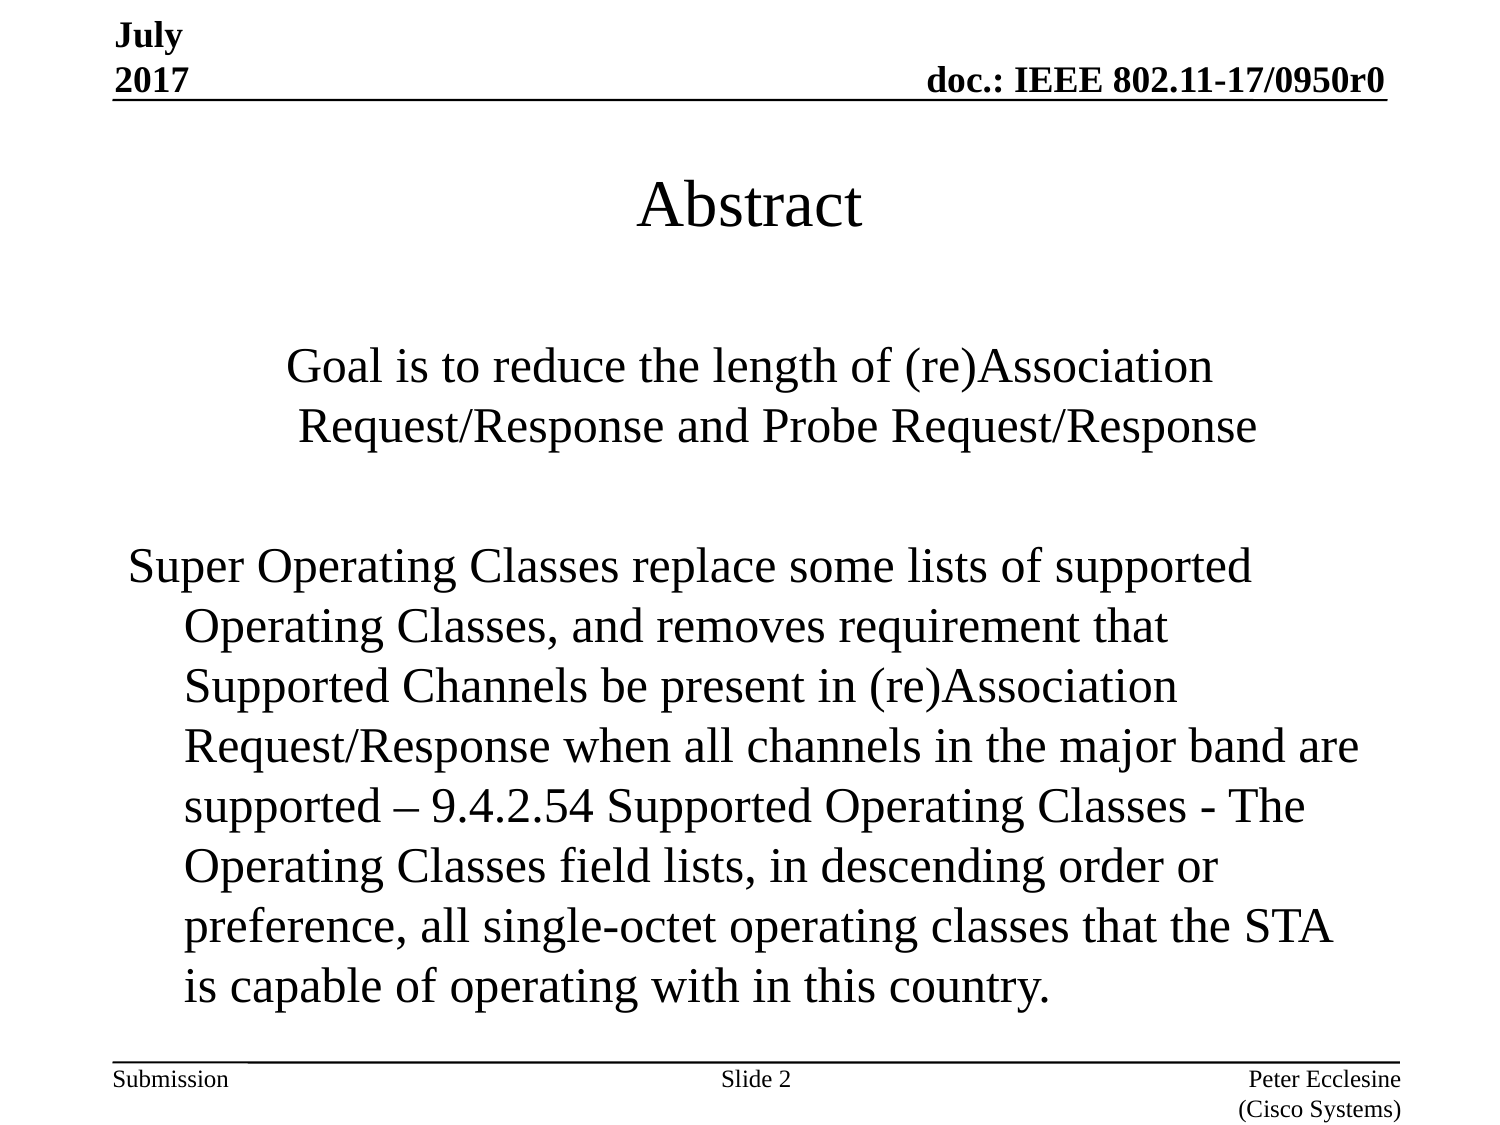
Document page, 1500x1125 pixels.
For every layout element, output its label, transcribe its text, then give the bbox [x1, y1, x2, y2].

list Goal is to reduce the length of (re)Association Request/Response and Probe Request/Response Super Operating Classes replace some lists of supported Operating Classes, and removes requirement that Supported Channels be present in (re)Association Request/Response when all channels in the major band are supported – 9.4.2.54 Supported Operating Classes - The Operating Classes field lists, in descending order or preference, all single-octet operating classes that the STA is capable of operating with in this country. [112, 324, 1388, 1038]
title Abstract [112, 112, 1388, 288]
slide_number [114, 54, 265, 101]
slide_number Slide 2 [712, 1061, 800, 1093]
footer Peter Ecclesine (Cisco Systems) [1181, 1061, 1402, 1093]
